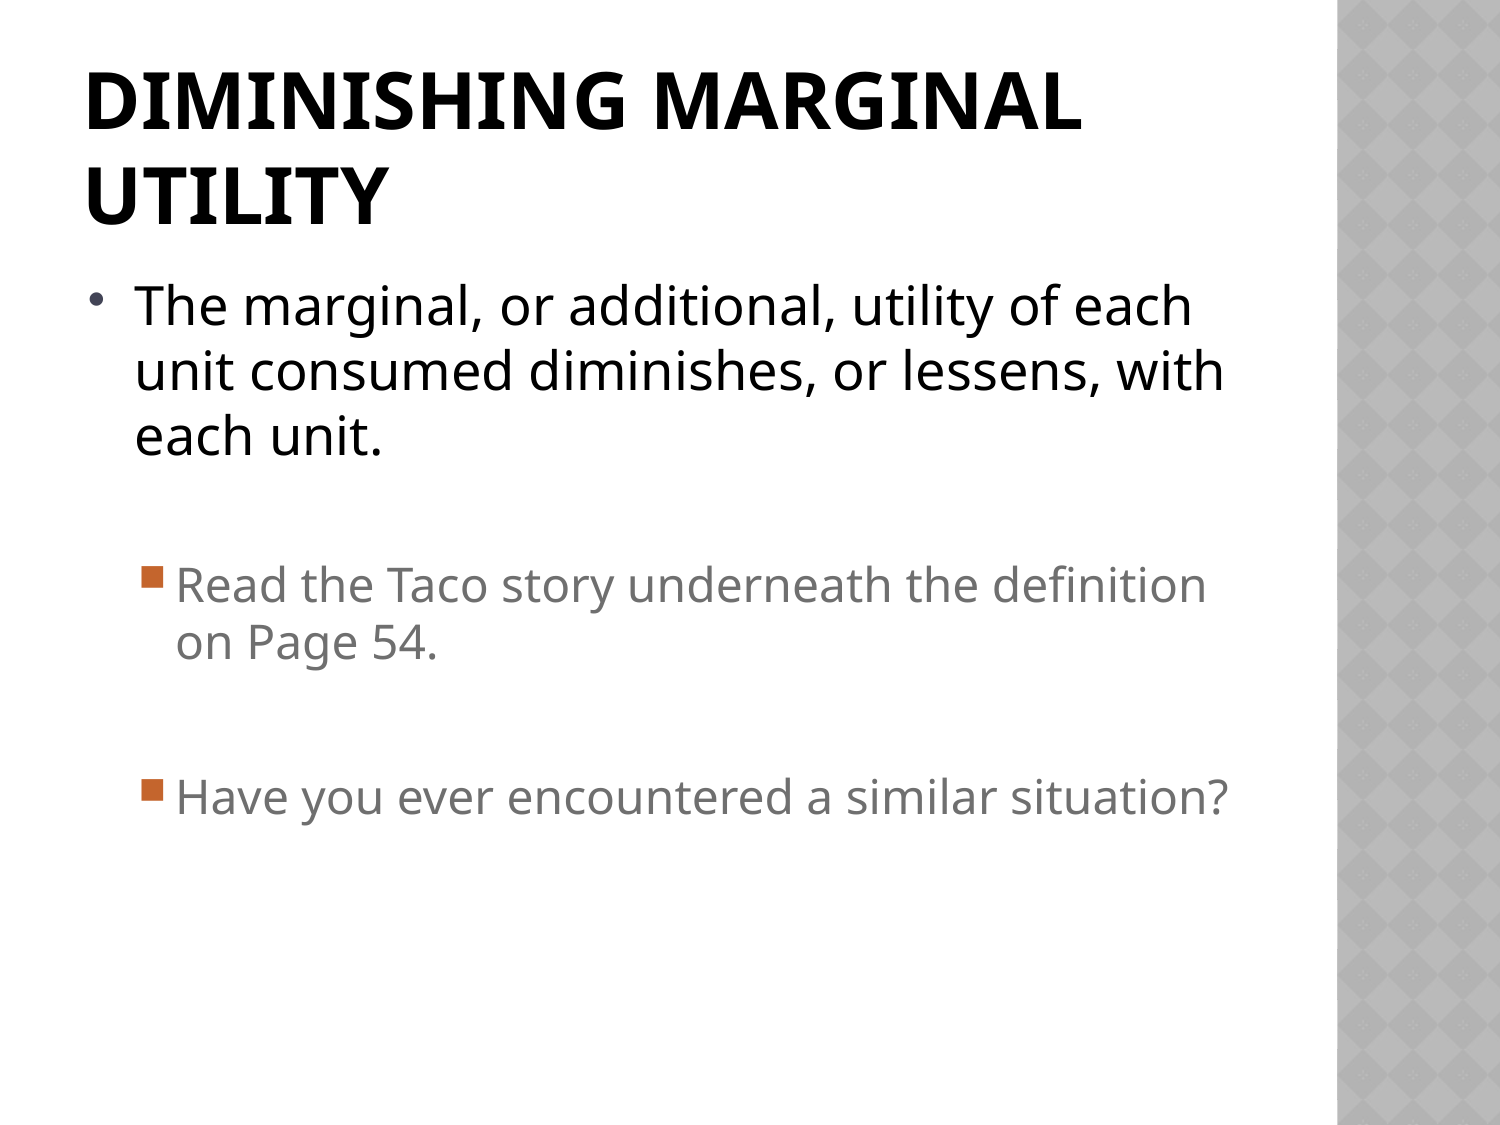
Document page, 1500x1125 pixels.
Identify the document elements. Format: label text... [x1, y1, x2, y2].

title Diminishing Marginal Utility [75, 52, 1263, 240]
list The marginal, or additional, utility of each unit consumed diminishes, or lessens, with each unit. Read the Taco story underneath the definition on Page 54. Have you ever encountered a similar situation? [75, 264, 1263, 1059]
